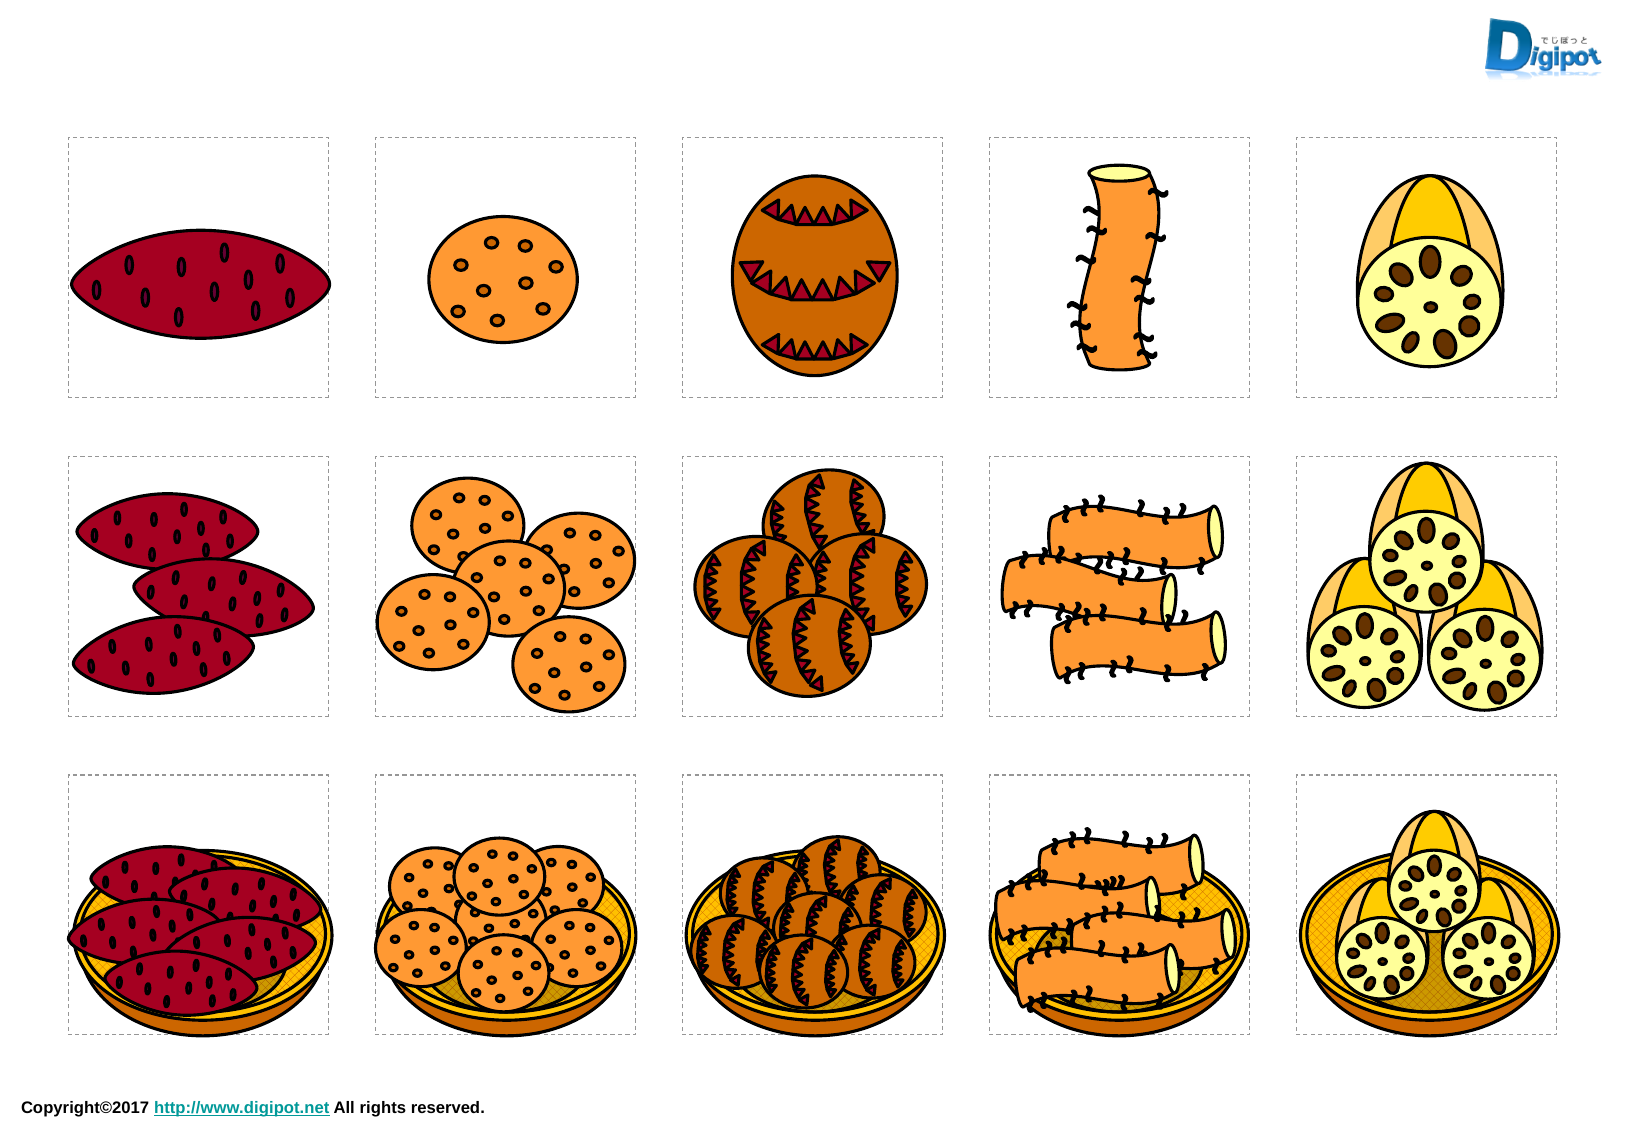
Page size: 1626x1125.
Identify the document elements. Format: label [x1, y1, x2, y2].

text_box [685, 836, 945, 1037]
text_box [376, 477, 635, 713]
text_box [71, 229, 330, 339]
text_box [72, 493, 315, 694]
text_box [1068, 164, 1168, 371]
text_box [375, 837, 637, 1037]
text_box [694, 470, 927, 697]
text_box [1356, 175, 1504, 367]
text_box [1300, 811, 1560, 1037]
text_box [428, 216, 578, 343]
text_box [67, 846, 333, 1037]
text_box [732, 175, 898, 376]
text_box [1307, 462, 1543, 711]
text_box [989, 825, 1249, 1037]
picture [1485, 18, 1602, 82]
text_box [1002, 493, 1226, 686]
